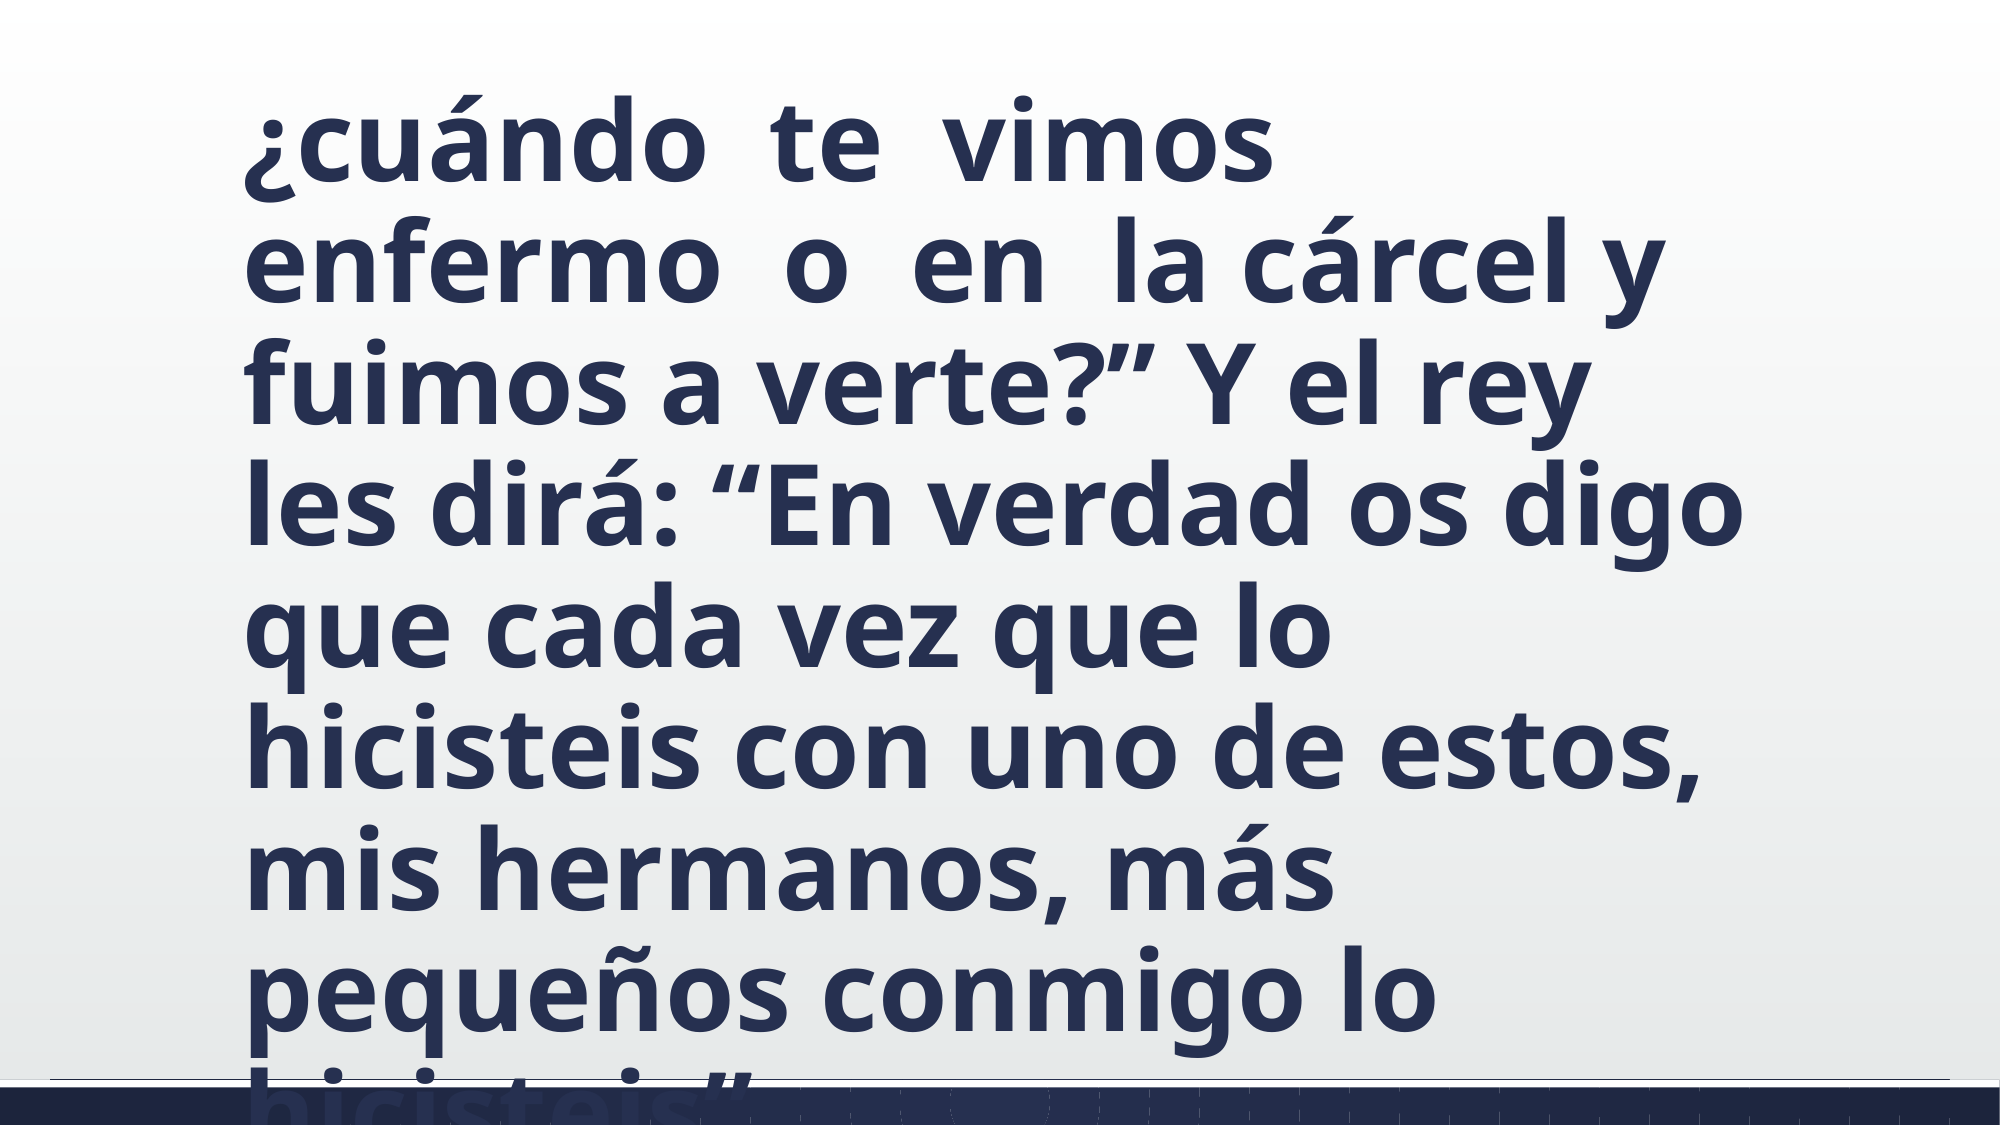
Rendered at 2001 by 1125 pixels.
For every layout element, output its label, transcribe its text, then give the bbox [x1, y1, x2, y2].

list ¿cuándo te vimos enfermo o en la cárcel y fuimos a verte?” Y el rey les dirá: “En verdad os digo que cada vez que lo hicisteis con uno de estos, mis hermanos, más pequeños conmigo lo hicisteis”. [219, 76, 1780, 990]
